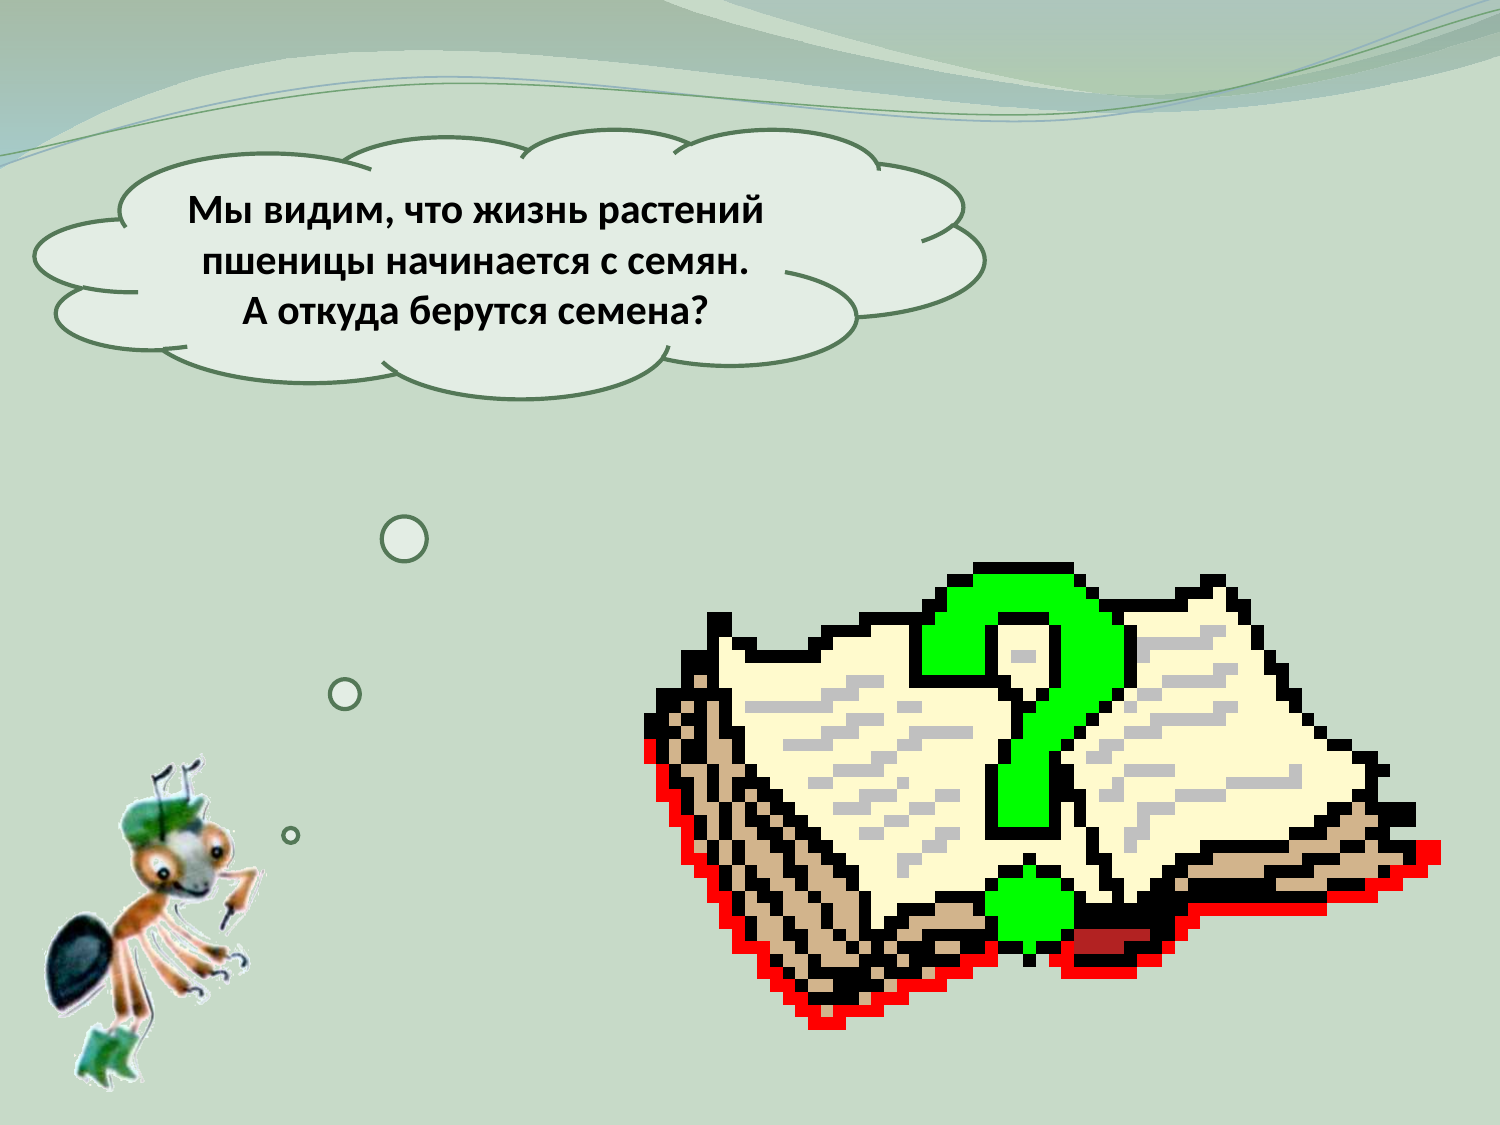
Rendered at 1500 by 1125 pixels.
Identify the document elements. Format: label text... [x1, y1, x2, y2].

picture [34, 749, 267, 1102]
text_box Мы видим, что жизнь растений пшеницы начинается с семян. А откуда берутся семена? [32, 127, 987, 402]
text_box Мы видим, что жизнь растений пшеницы начинается с семян. А откуда берутся семена? [379, 514, 429, 564]
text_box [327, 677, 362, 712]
picture [644, 562, 1454, 1044]
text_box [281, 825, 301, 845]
